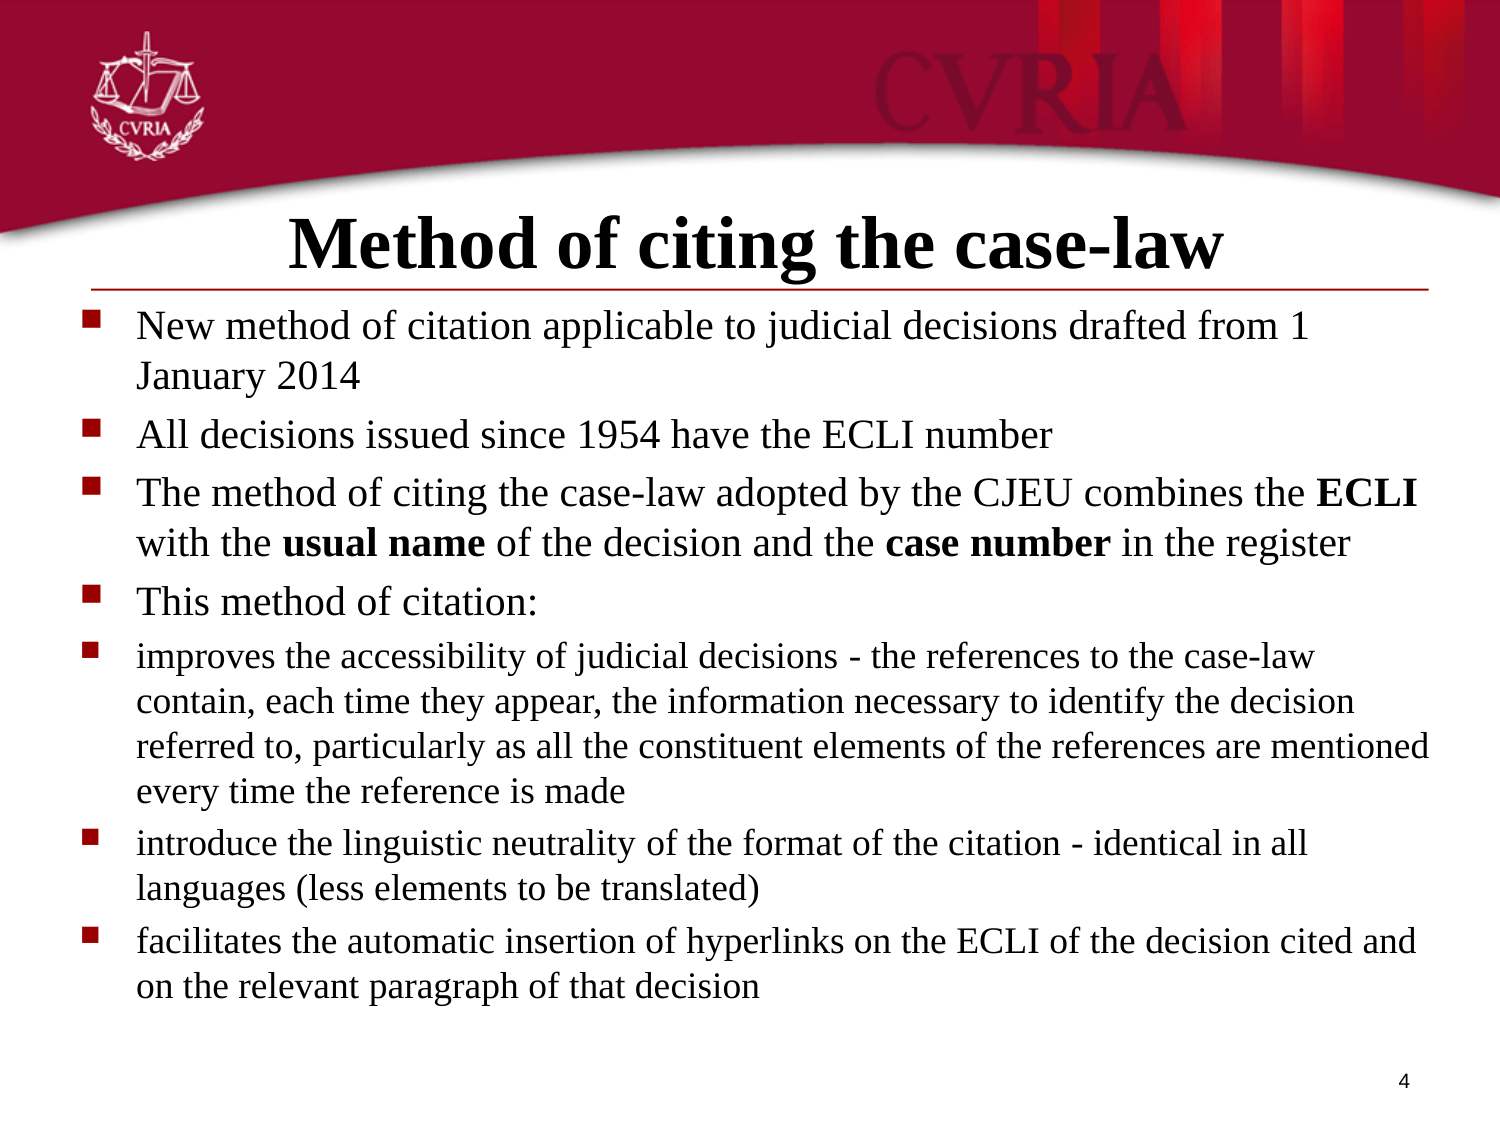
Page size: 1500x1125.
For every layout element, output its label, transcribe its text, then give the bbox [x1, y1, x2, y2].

title Method of citing the case-law [88, 101, 1425, 290]
picture [0, 0, 1500, 257]
slide_number 4 [1112, 1024, 1426, 1101]
list New method of citation applicable to judicial decisions drafted from 1 January 2014 All decisions issued since 1954 have the ECLI number The method of citing the case-law adopted by the CJEU combines the ECLI with the usual name of the decision and the case number in the register This method of citation: improves the accessibility of judicial decisions - the references to the case-law contain, each time they appear, the information necessary to identify the decision referred to, particularly as all the constituent elements of the references are mentioned every time the reference is made introduce the linguistic neutrality of the format of the citation - identical in all languages (less elements to be translated) facilitates the automatic insertion of hyperlinks on the ECLI of the decision cited and on the relevant paragraph of that decision [64, 290, 1447, 1059]
